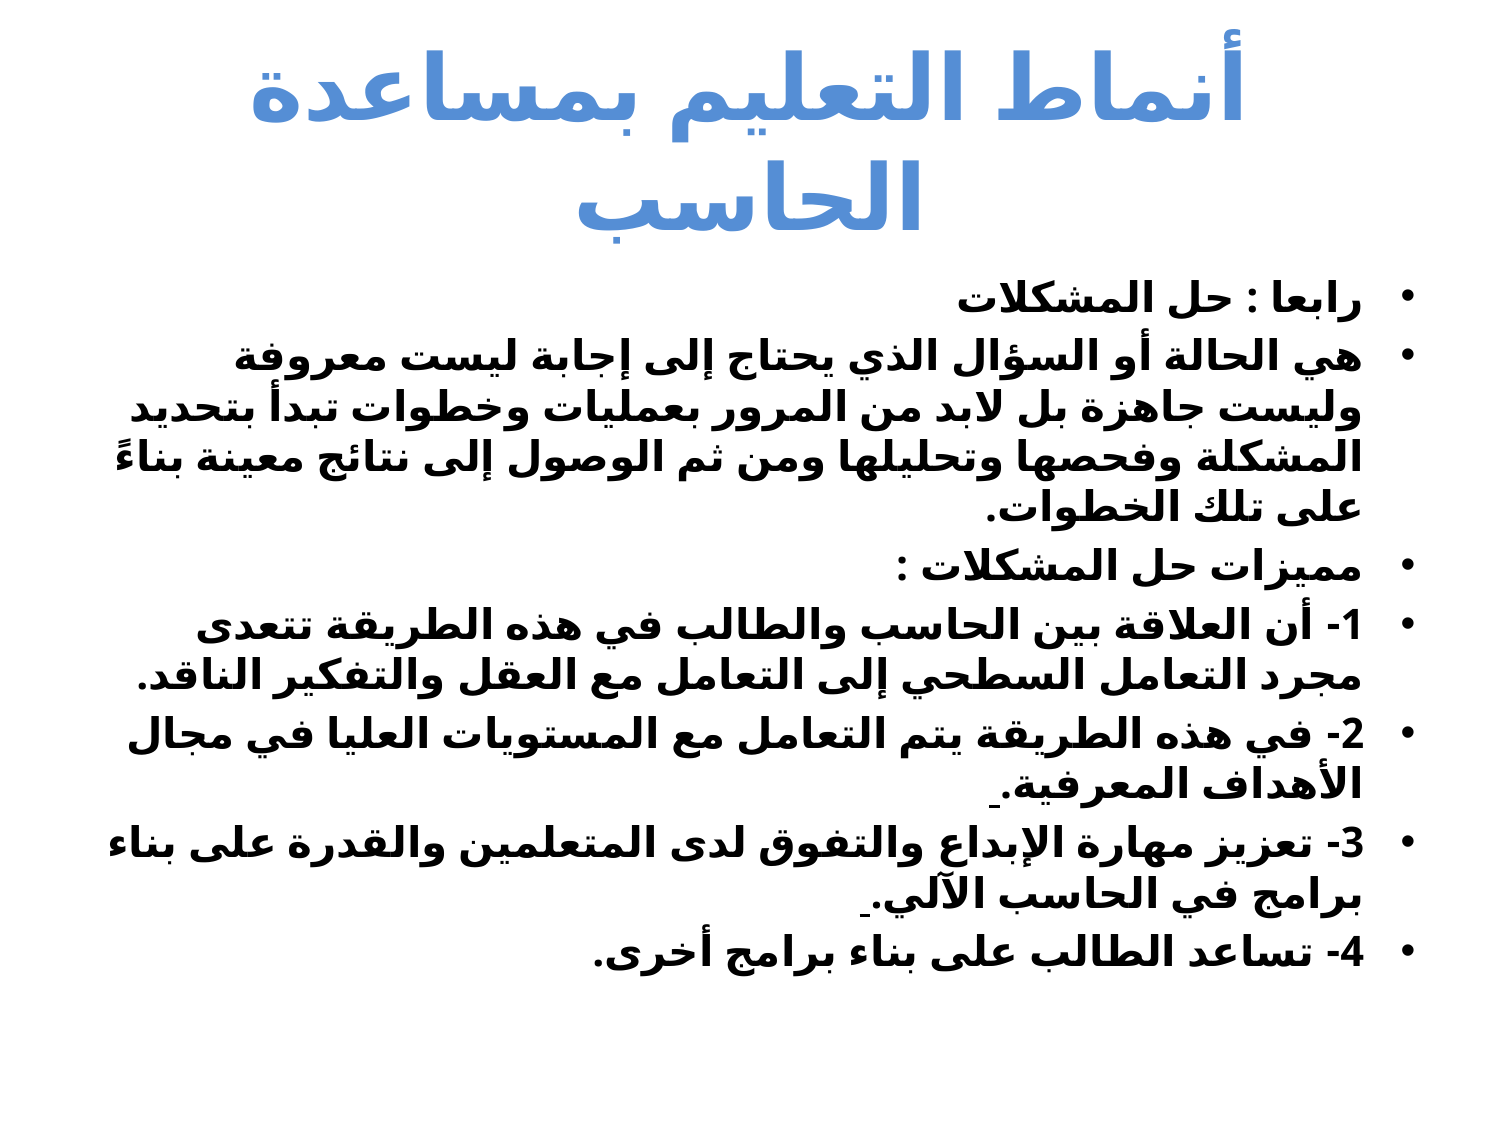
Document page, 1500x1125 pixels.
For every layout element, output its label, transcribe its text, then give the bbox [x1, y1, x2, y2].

title أنماط التعليم بمساعدة الحاسب [75, 45, 1425, 233]
list رابعا : حل المشكلات هي الحالة أو السؤال الذي يحتاج إلى إجابة ليست معروفة وليست جاهزة بل لابد من المرور بعمليات وخطوات تبدأ بتحديد المشكلة وفحصها وتحليلها ومن ثم الوصول إلى نتائج معينة بناءً على تلك الخطوات. مميزات حل المشكلات : 1- أن العلاقة بين الحاسب والطالب في هذه الطريقة تتعدى مجرد التعامل السطحي إلى التعامل مع العقل والتفكير الناقد. 2- في هذه الطريقة يتم التعامل مع المستويات العليا في مجال الأهداف المعرفية. 3- تعزيز مهارة الإبداع والتفوق لدى المتعلمين والقدرة على بناء برامج في الحاسب الآلي. 4- تساعد الطالب على بناء برامج أخرى. [75, 262, 1425, 1005]
